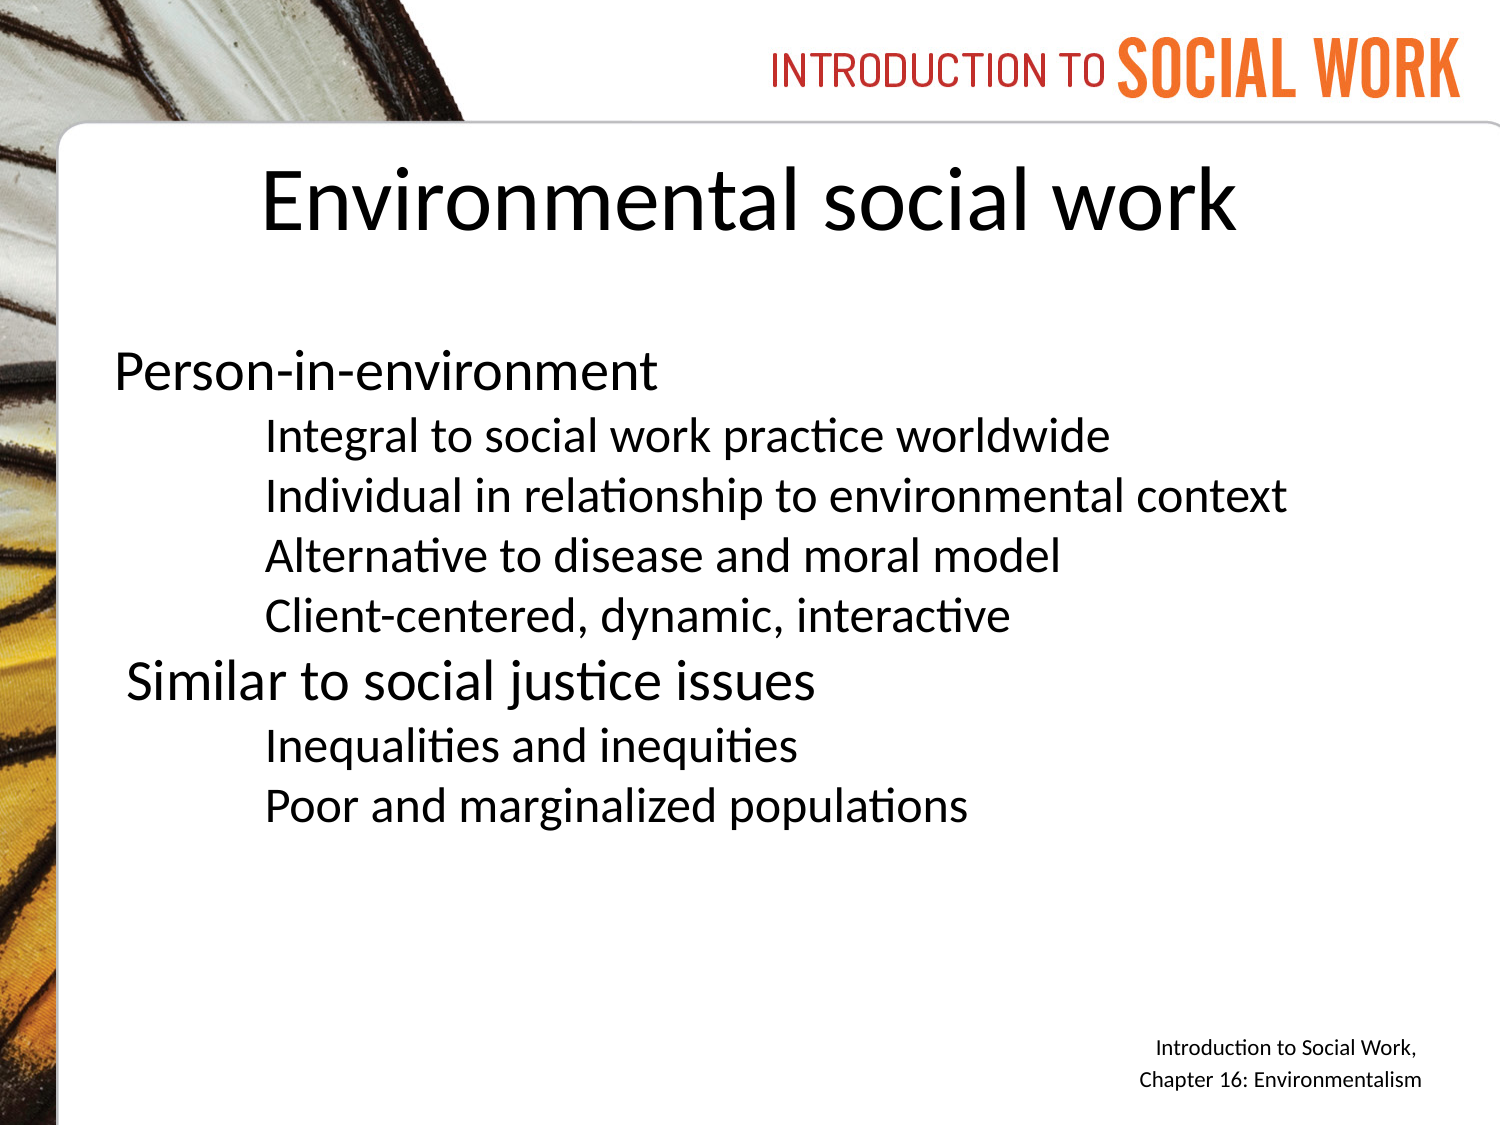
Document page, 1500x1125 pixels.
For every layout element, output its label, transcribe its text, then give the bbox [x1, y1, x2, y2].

text_box [99, 274, 1438, 1010]
list Introduction to Social Work, Chapter 16: Environmentalism [987, 1025, 1438, 1100]
text_box Person-in-environment Integral to social work practice worldwide Individual in relationship to environmental context Alternative to disease and moral model Client-centered, dynamic, interactive Similar to social justice issues Inequalities and inequities Poor and marginalized populations [99, 324, 1425, 840]
picture [0, 0, 1500, 1125]
title Environmental social work [75, 99, 1425, 288]
